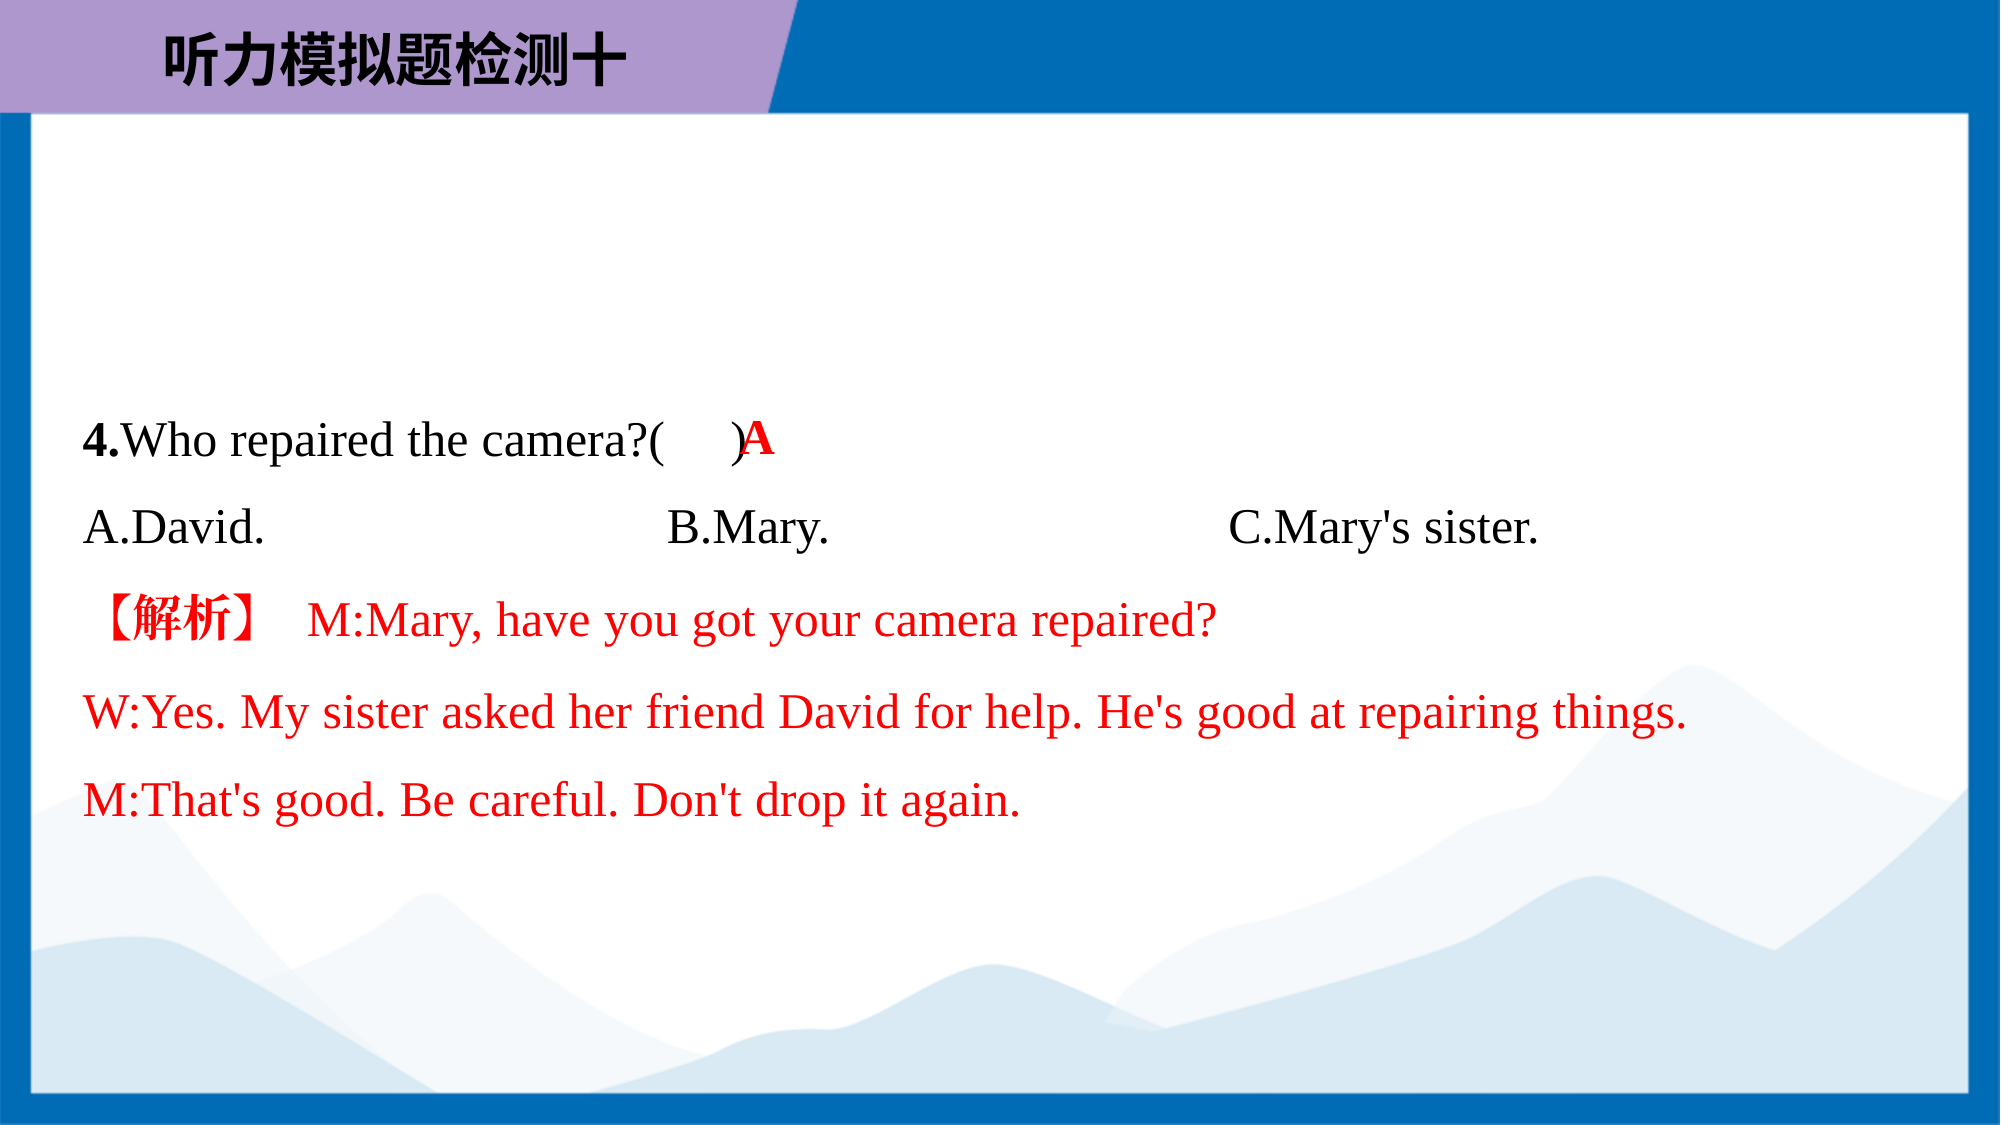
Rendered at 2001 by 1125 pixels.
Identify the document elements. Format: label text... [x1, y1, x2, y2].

text_box 4.Who repaired the camera?( ) [82, 378, 1917, 457]
picture [0, 0, 2000, 1125]
text_box A.David. B.Mary. C.Mary's sister. [82, 466, 1917, 545]
text_box A [720, 377, 794, 456]
text_box 【解析】 M:Mary, have you got your camera repaired? W:Yes. My sister asked her friend David for help. He's good at repairing things. M:That's good. Be careful. Don't drop it again. [82, 555, 1917, 817]
